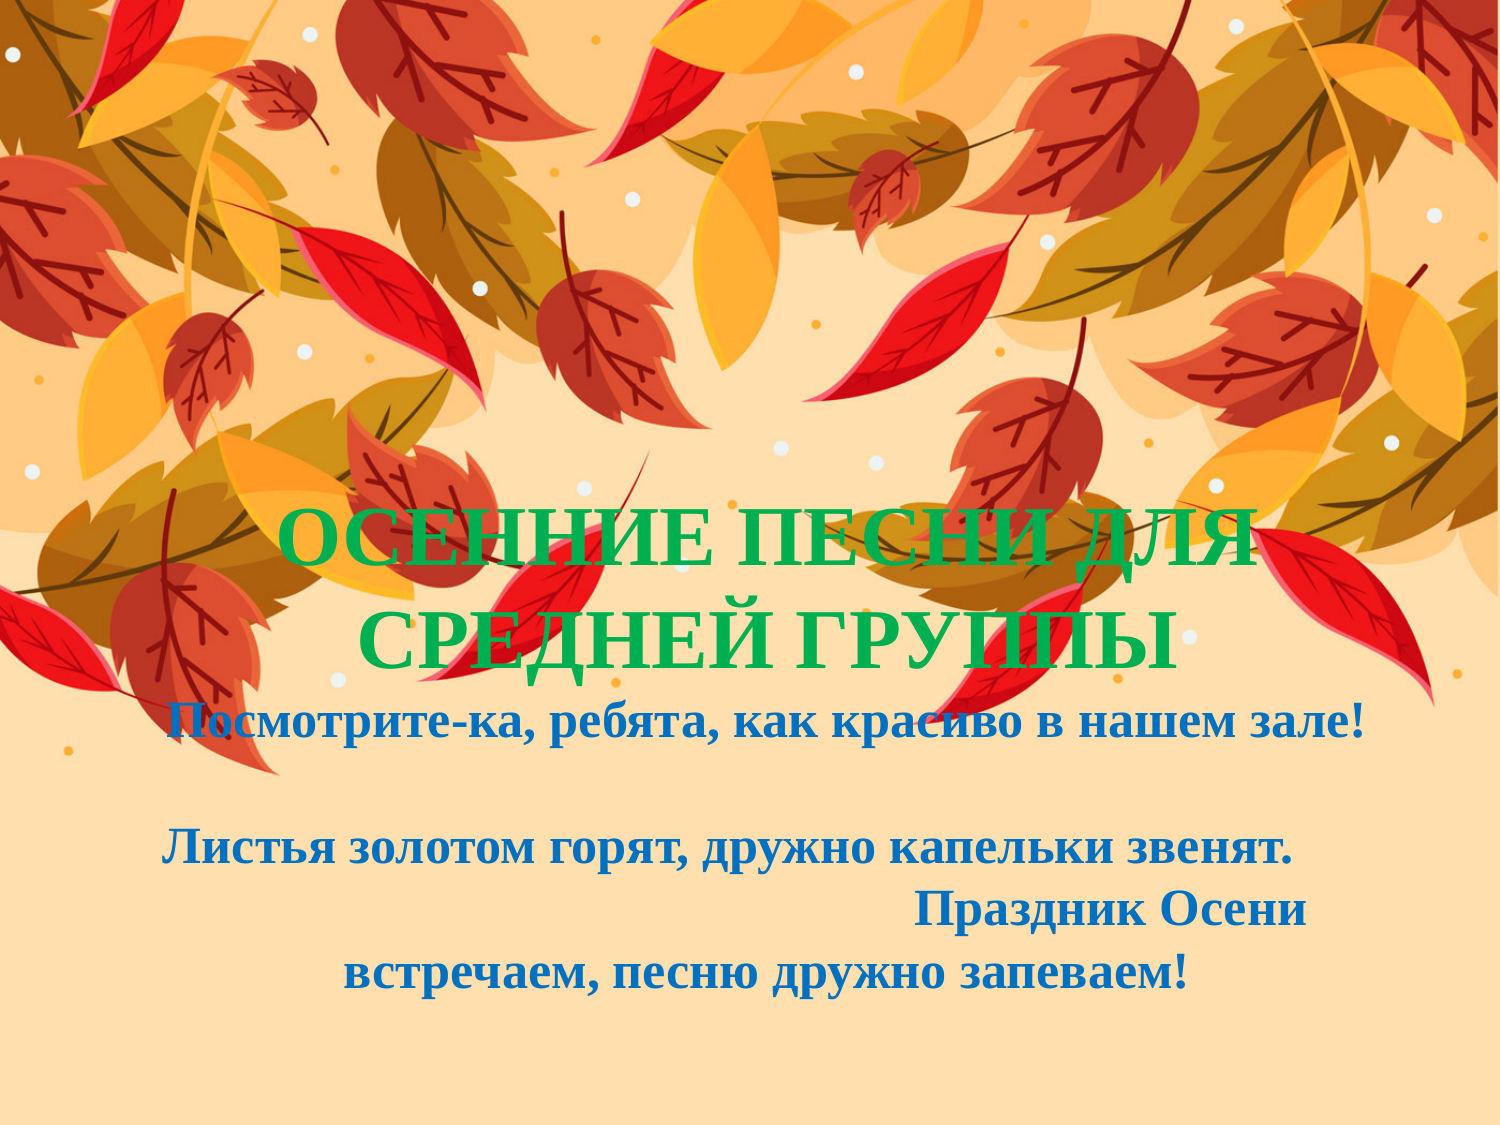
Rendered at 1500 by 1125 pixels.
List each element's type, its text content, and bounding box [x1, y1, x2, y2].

picture [0, 0, 1500, 1125]
title ОСЕННИЕ ПЕСНИ ДЛЯ СРЕДНЕЙ ГРУППЫ Посмотрите-ка, ребята, как красиво в нашем зале! Листья золотом горят, дружно капельки звенят. Праздник Осени встречаем, песню дружно запеваем! [147, 468, 1388, 1012]
